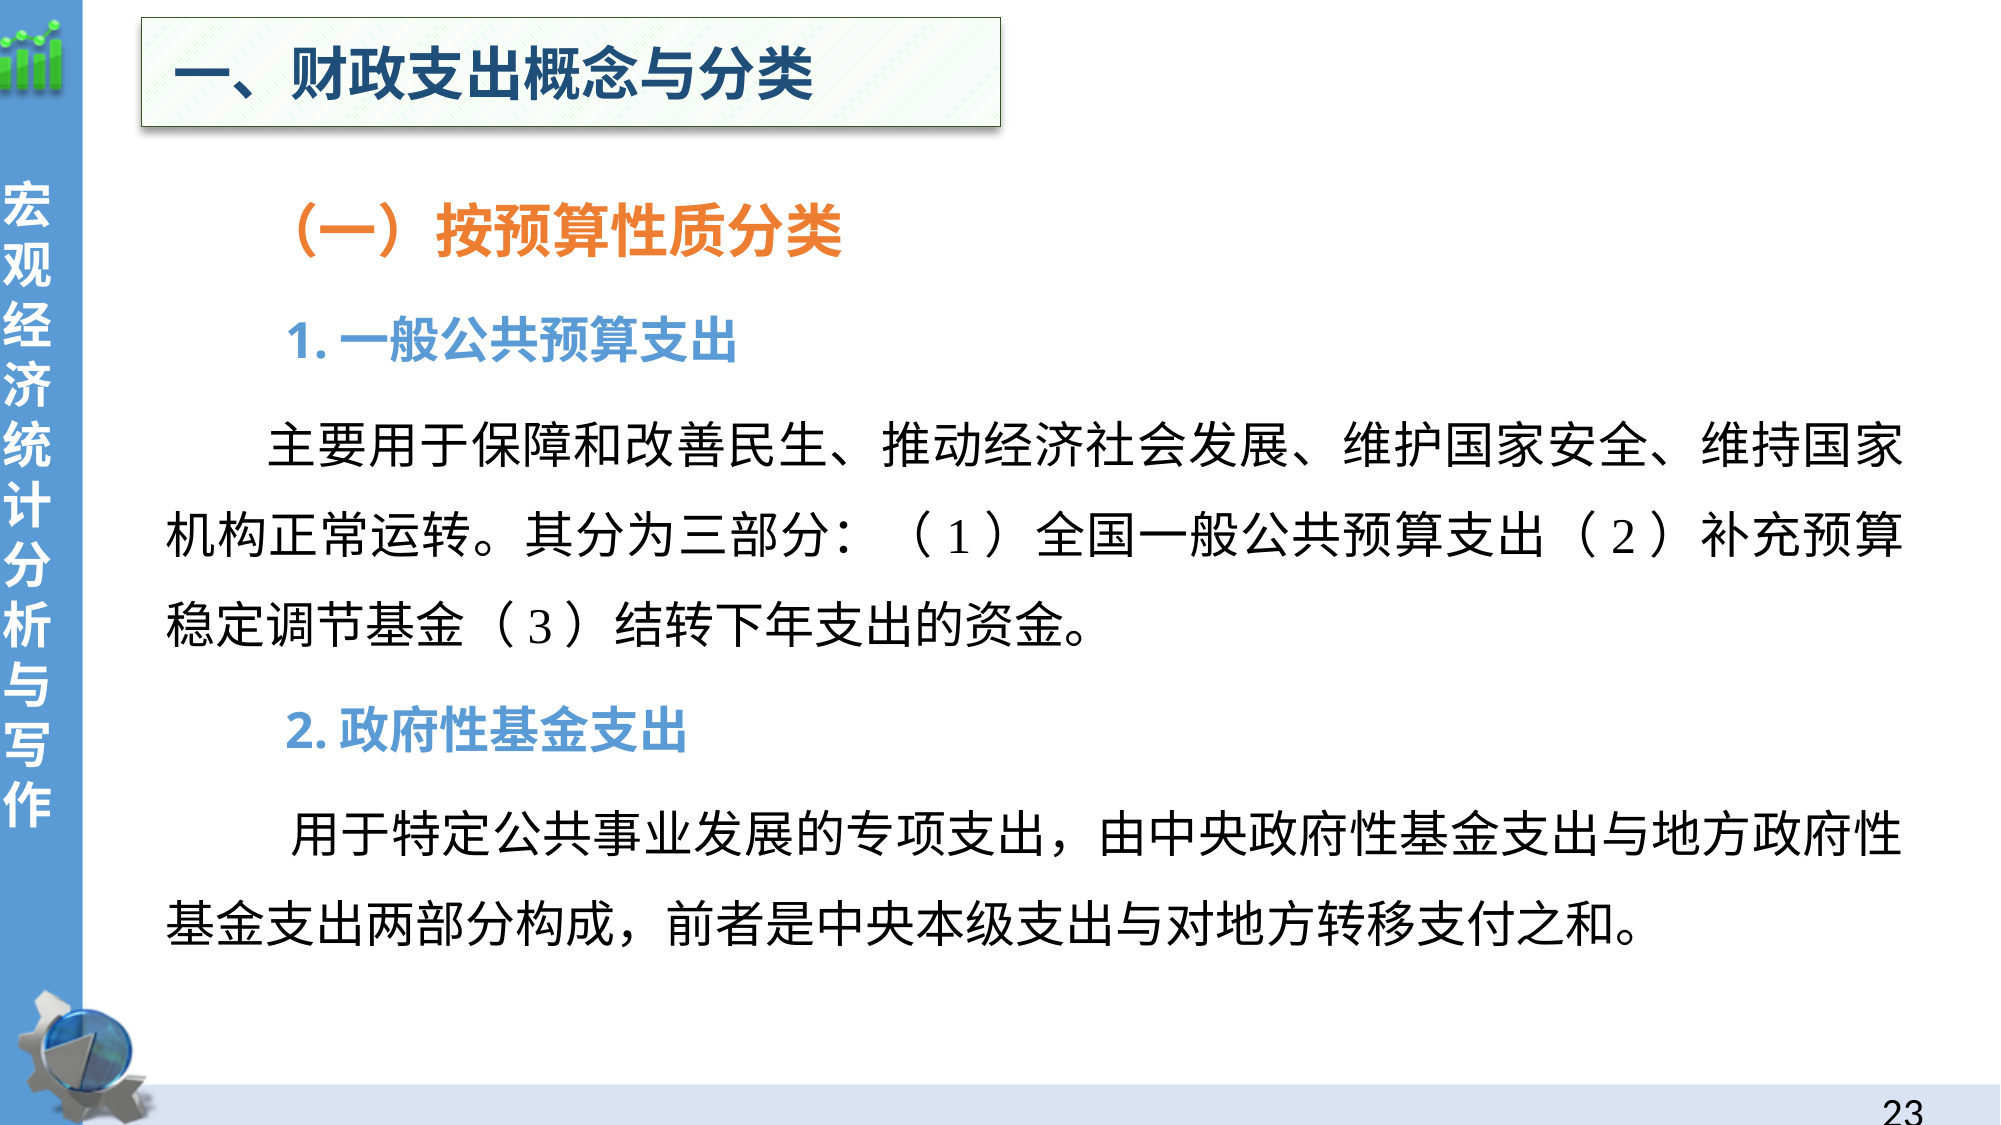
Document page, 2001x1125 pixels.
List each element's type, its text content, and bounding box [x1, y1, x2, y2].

text_box （一）按预算性质分类 1.一般公共预算支出 主要用于保障和改善民生、推动经济社会发展、维护国家安全、维持国家机构正常运转。其分为三部分：（1）全国一般公共预算支出（2）补充预算稳定调节基金（3）结转下年支出的资金。 2.政府性基金支出 用于特定公共事业发展的专项支出，由中央政府性基金支出与地方政府性基金支出两部分构成，前者是中央本级支出与对地方转移支付之和。 [151, 152, 1919, 1090]
text_box 宏观经济统计分析与写作 [0, 116, 70, 891]
text_box 一、财政支出概念与分类 [141, 17, 1000, 127]
picture [0, 0, 2001, 1125]
text_box 22 [1786, 1085, 1940, 1125]
